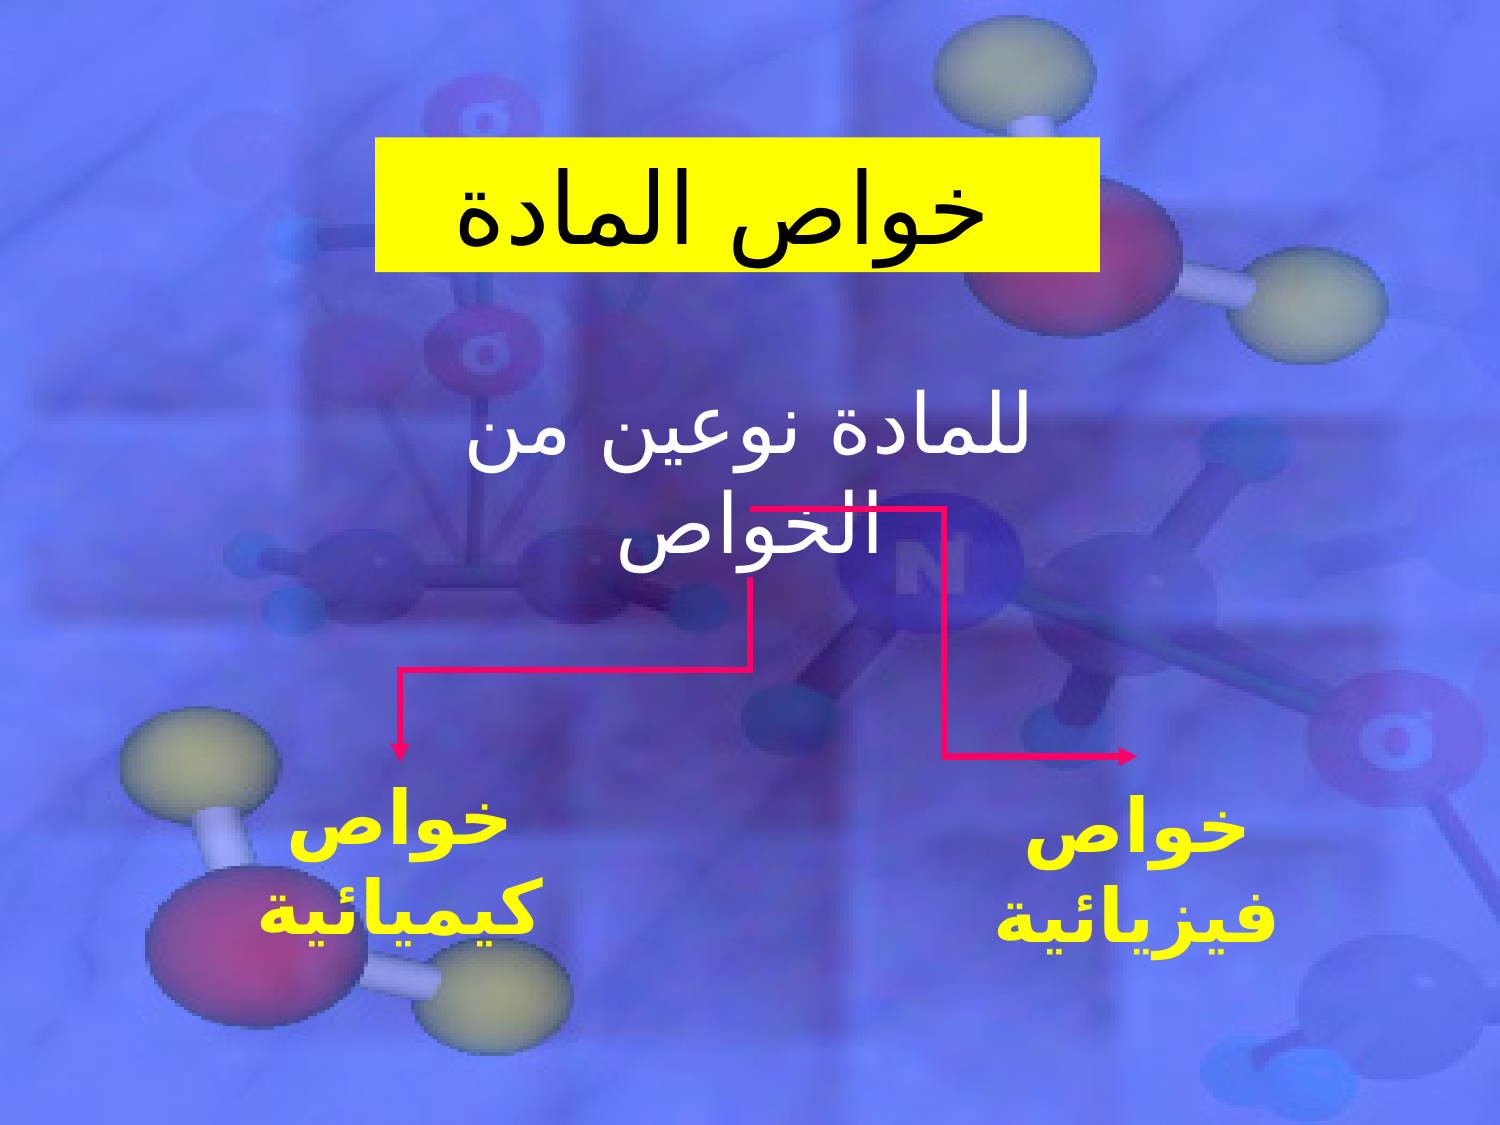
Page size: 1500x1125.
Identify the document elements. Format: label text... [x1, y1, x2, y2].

text_box خواص المادة [375, 137, 1100, 273]
text_box خواص كيميائية [162, 762, 638, 958]
text_box للمادة نوعين من الخواص [312, 362, 1188, 578]
text_box خواص فيزيائية [912, 769, 1363, 965]
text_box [399, 502, 1138, 763]
picture [0, 0, 1500, 1125]
